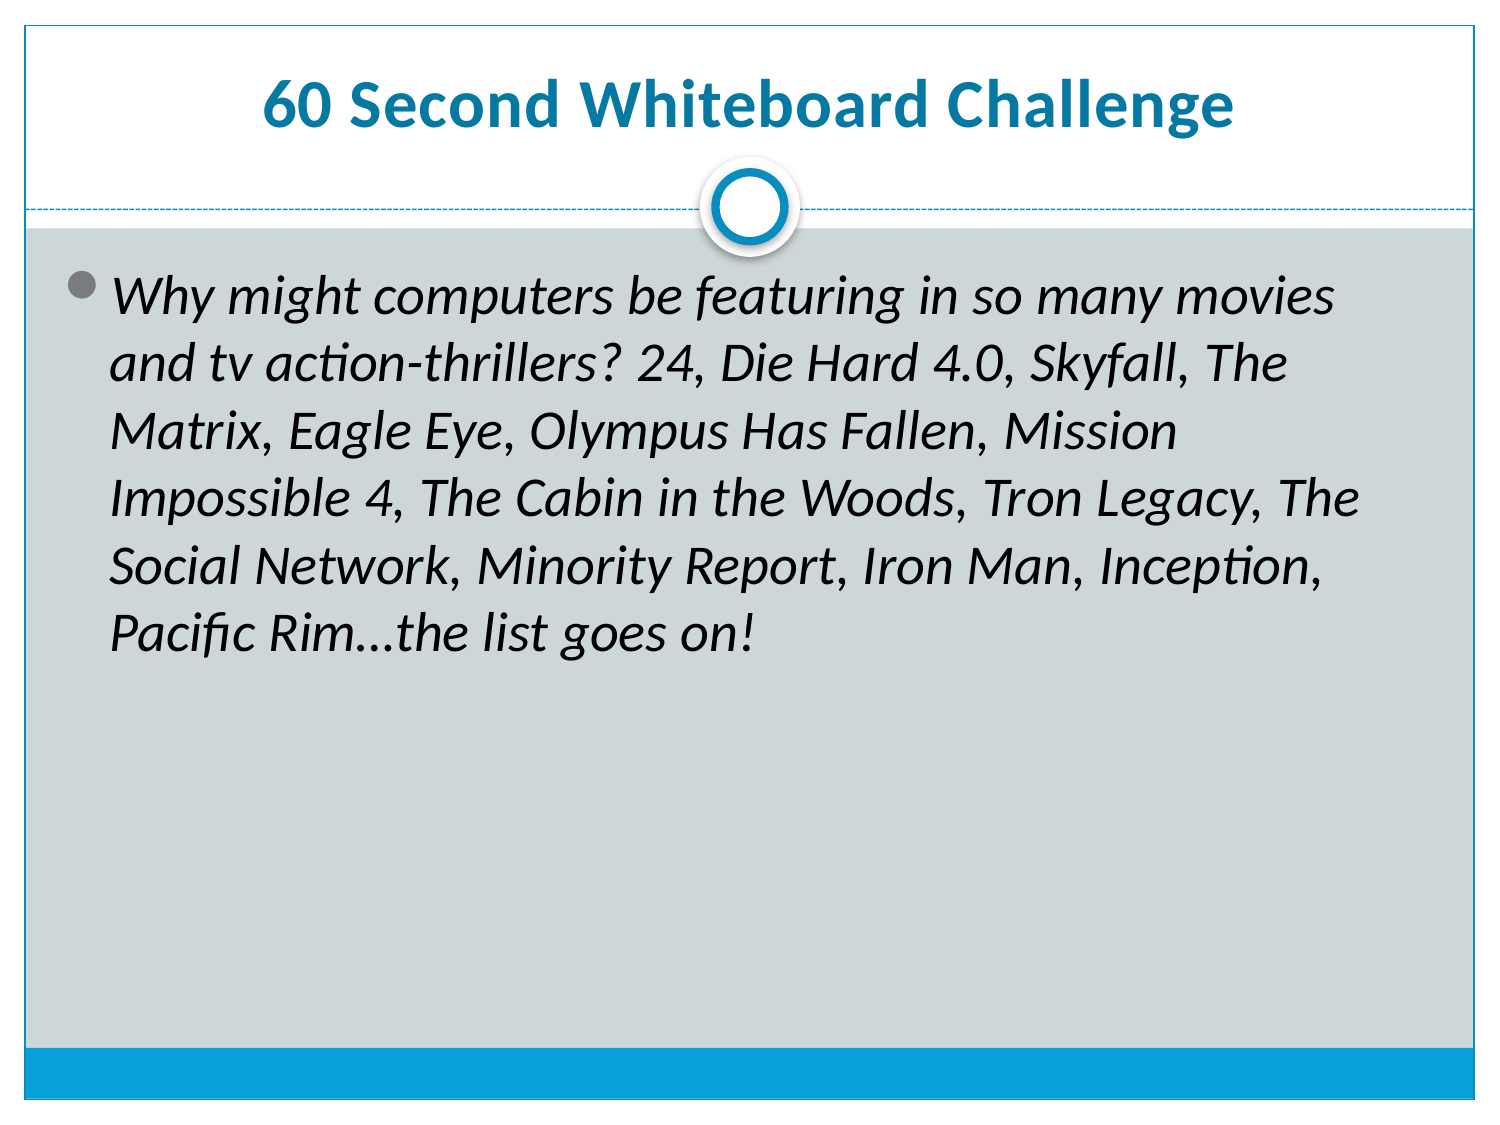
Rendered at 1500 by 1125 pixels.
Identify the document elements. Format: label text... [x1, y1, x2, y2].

list Why might computers be featuring in so many movies and tv action-thrillers? 24, Die Hard 4.0, Skyfall, The Matrix, Eagle Eye, Olympus Has Fallen, Mission Impossible 4, The Cabin in the Woods, Tron Legacy, The Social Network, Minority Report, Iron Man, Inception, Pacific Rim…the list goes on! [49, 250, 1445, 1001]
title 60 Second Whiteboard Challenge [49, 37, 1450, 162]
